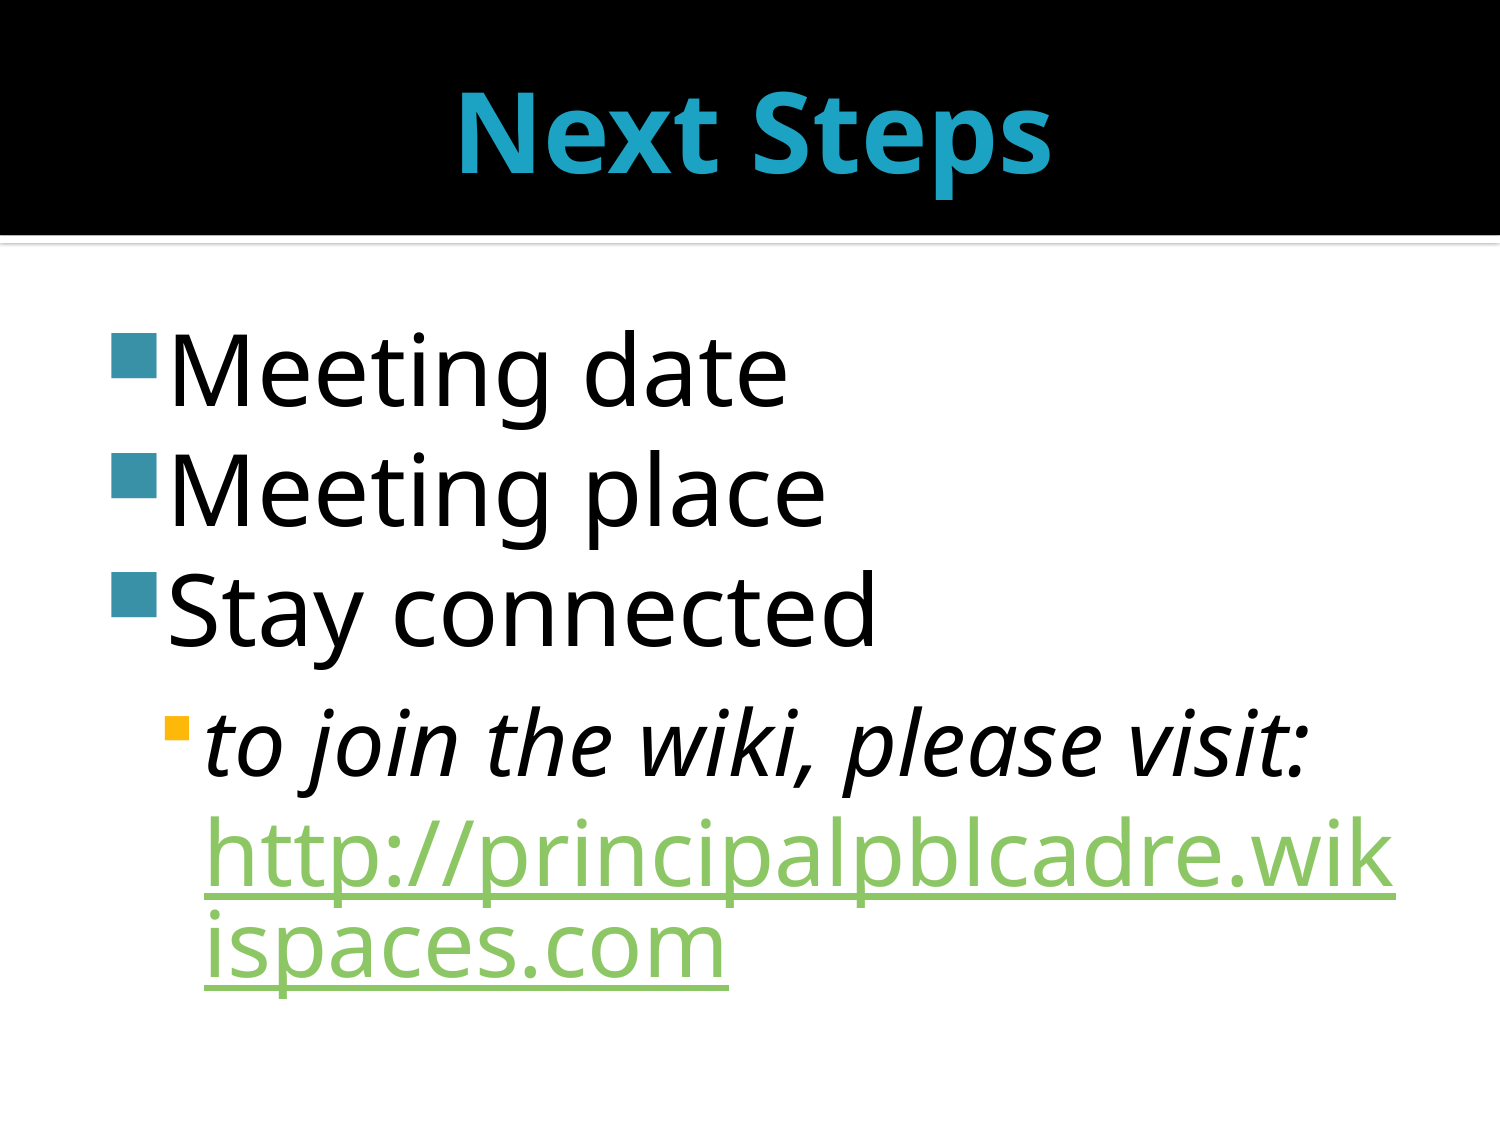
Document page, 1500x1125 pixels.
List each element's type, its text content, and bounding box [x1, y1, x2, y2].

title Next Steps [75, 25, 1425, 231]
list Meeting date Meeting place Stay connected to join the wiki, please visit: http://principalpblcadre.wikispaces.com [75, 291, 1425, 1050]
